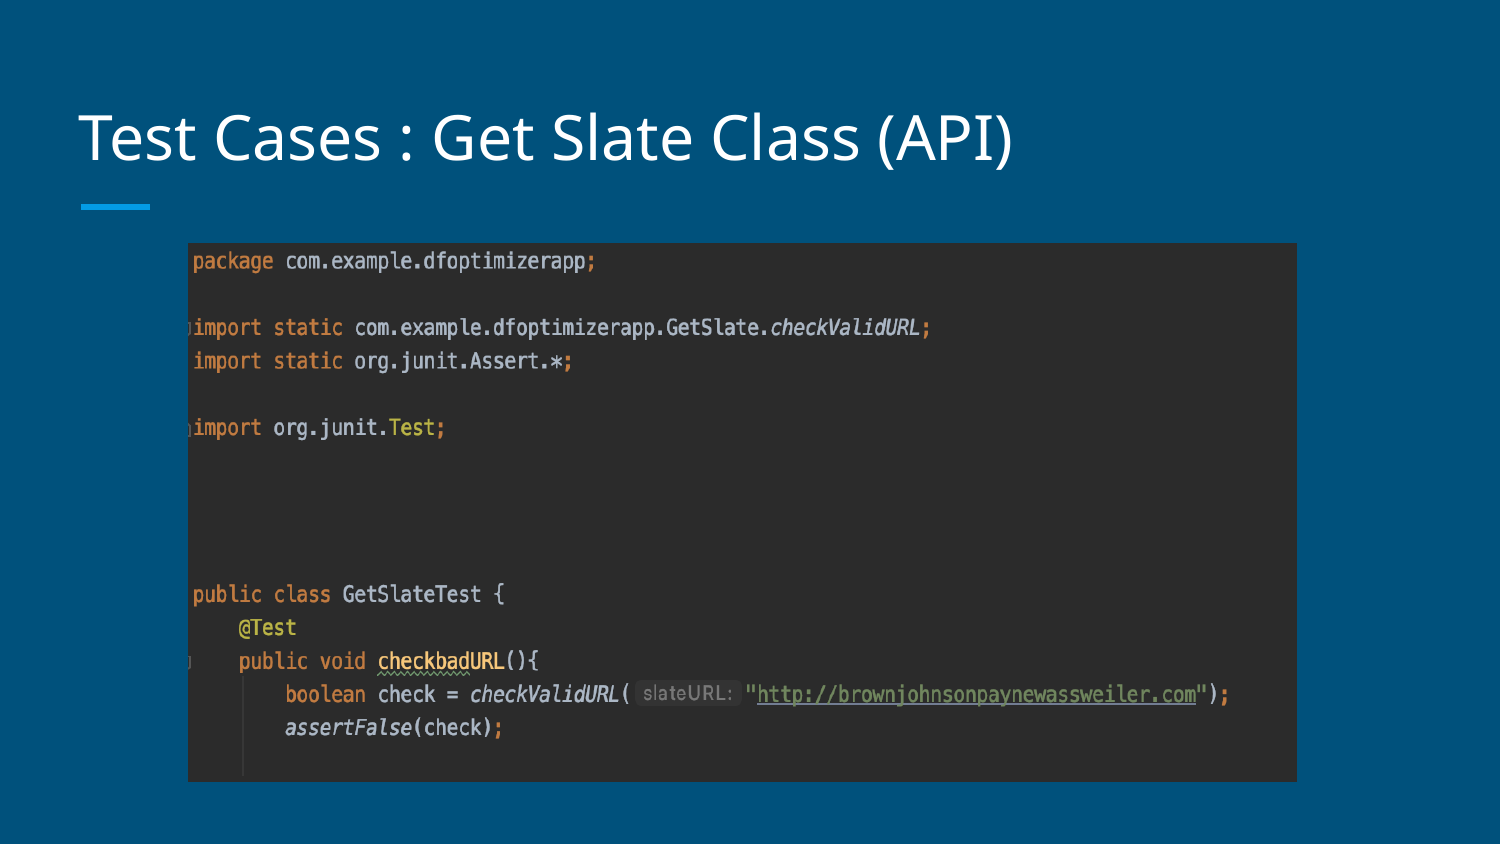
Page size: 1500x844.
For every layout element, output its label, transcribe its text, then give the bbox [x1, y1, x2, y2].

title Test Cases : Get Slate Class (API) [63, 75, 1437, 188]
picture [189, 244, 1296, 781]
